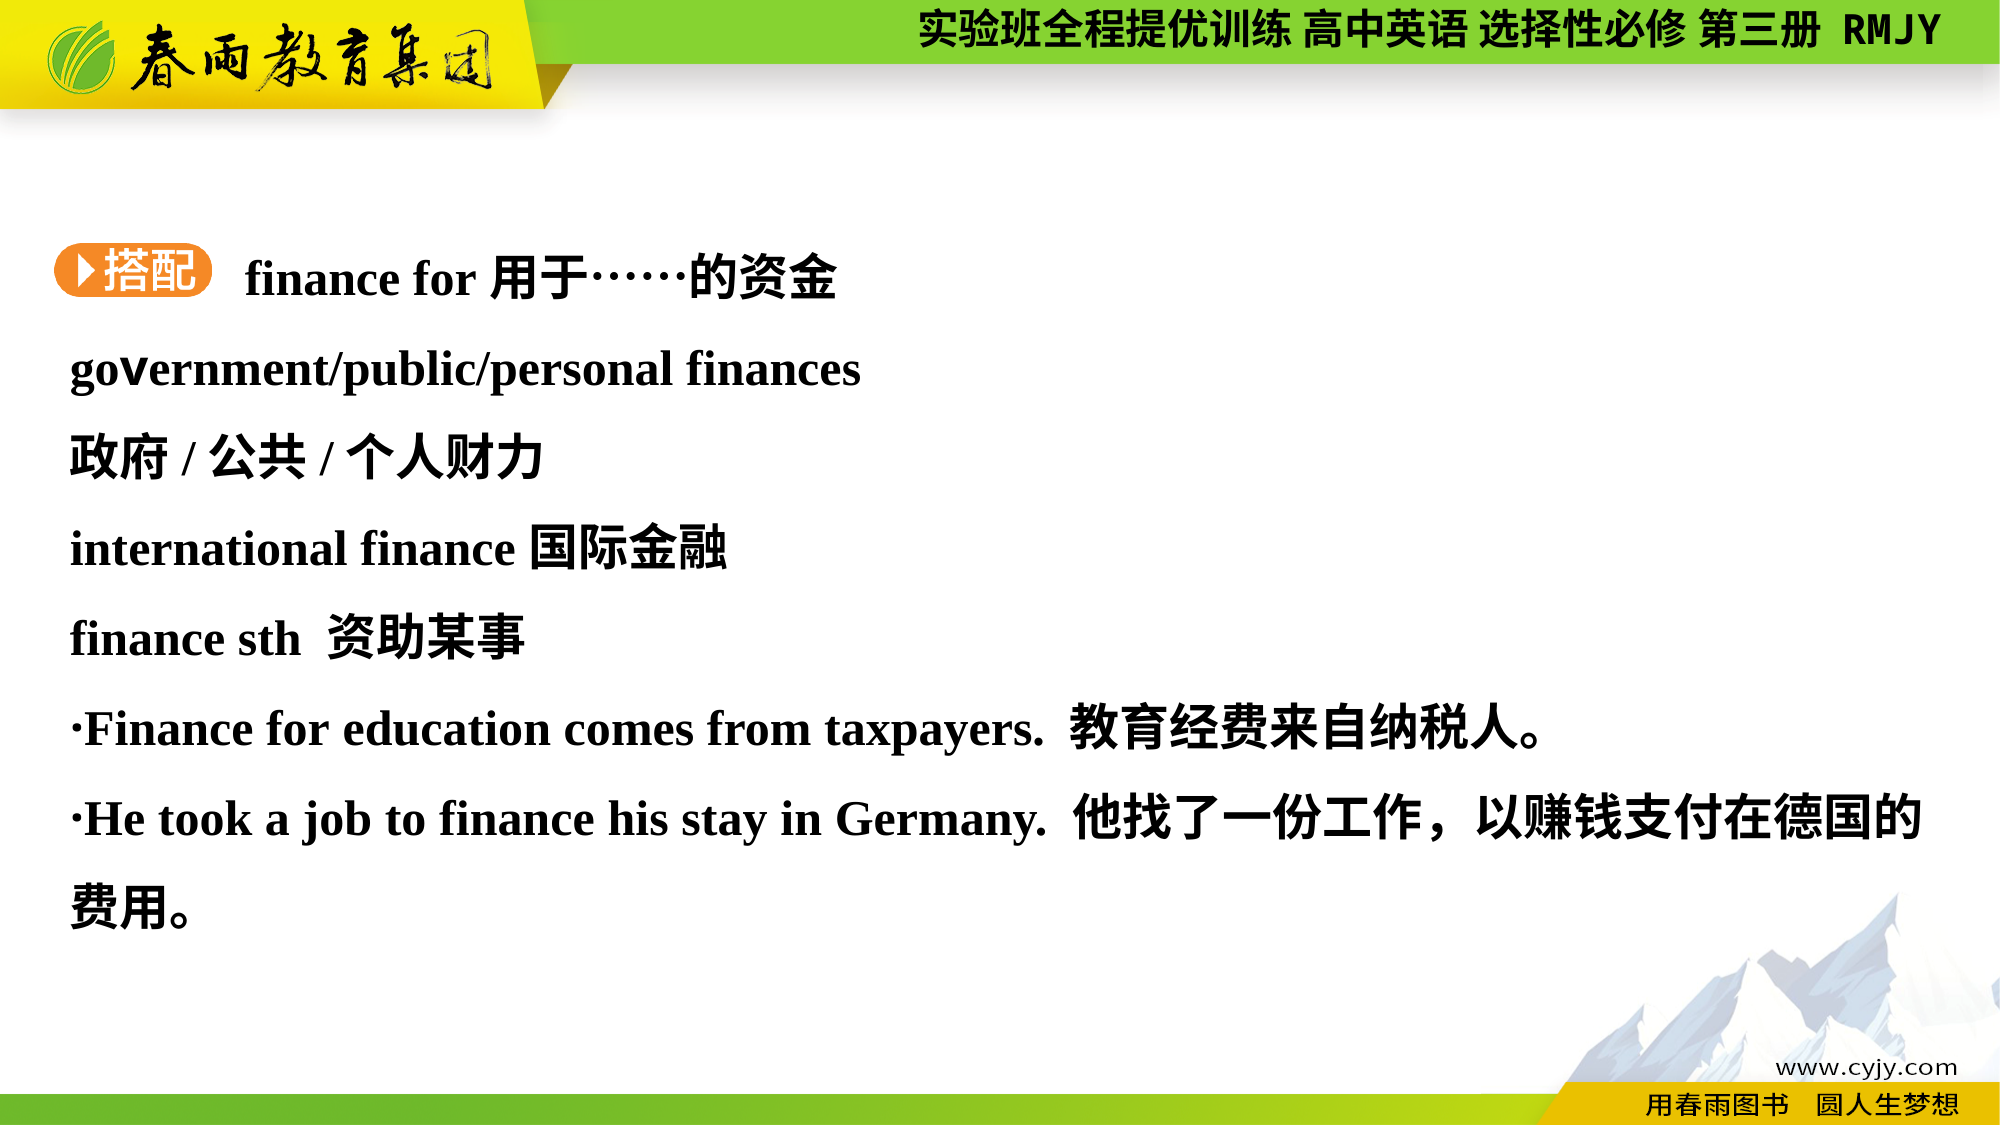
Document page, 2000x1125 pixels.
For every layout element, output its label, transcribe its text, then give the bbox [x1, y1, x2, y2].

list finance for用于……的资金 government/public/personal finances 政府/公共/个人财力 international finance国际金融 finance sth 资助某事 ·Finance for education comes from taxpayers. 教育经费来自纳税人。 ·He took a job to finance his stay in Germany. 他找了一份工作，以赚钱支付在德国的费用。 [54, 208, 1939, 951]
picture [0, 0, 2000, 1125]
